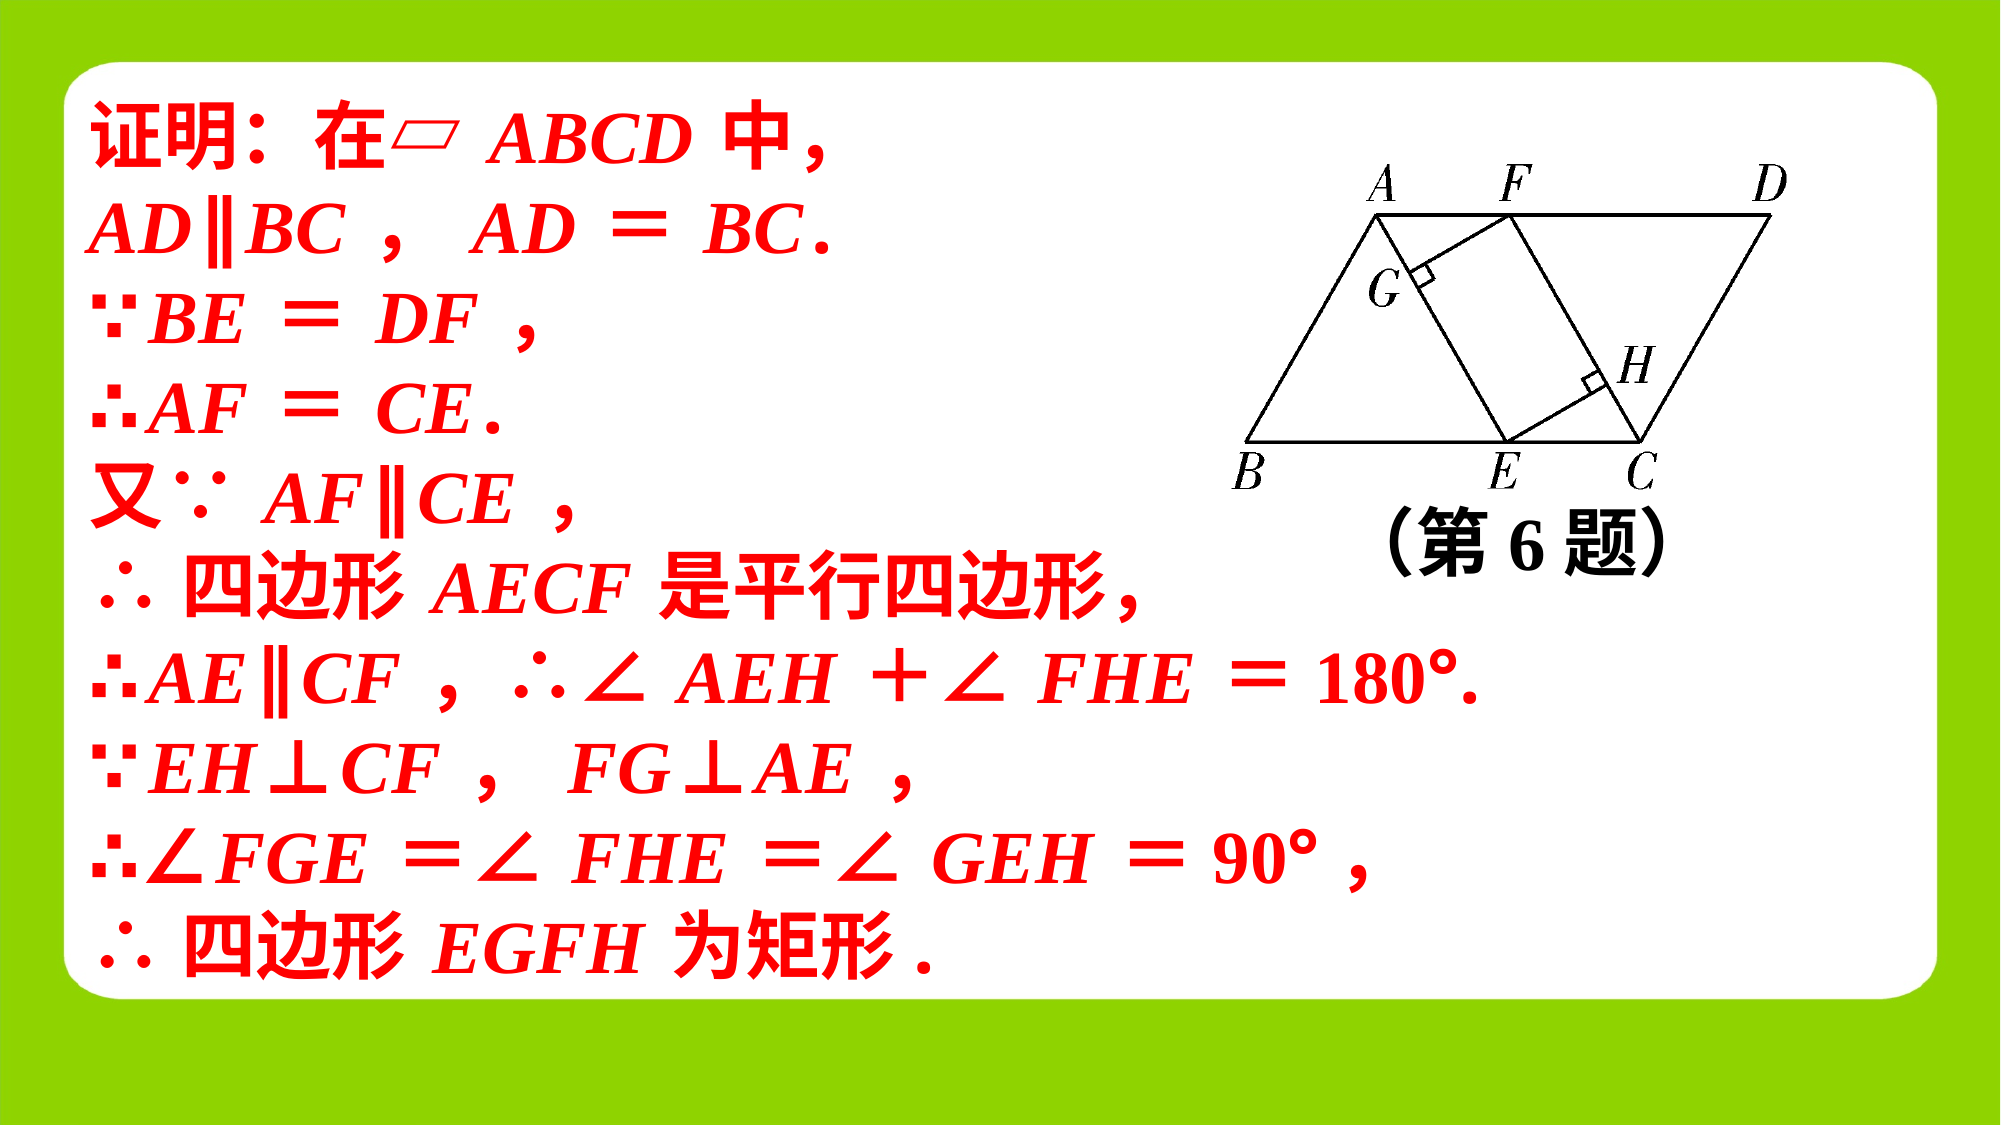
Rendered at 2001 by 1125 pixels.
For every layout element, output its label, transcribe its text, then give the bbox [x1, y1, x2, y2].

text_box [1231, 164, 1787, 587]
text_box 证明：在▱ABCD中， AD∥BC，AD＝BC. ∵BE＝DF， ∴AF＝CE. 又∵AF∥CE， ∴四边形AECF是平行四边形， ∴AE∥CF，∴∠AEH＋∠FHE＝180°. ∵EH⊥CF，FG⊥AE， ∴∠FGE＝∠FHE＝∠GEH＝90°， ∴四边形EGFH为矩形. [88, 88, 1509, 998]
picture [0, 0, 2001, 1125]
